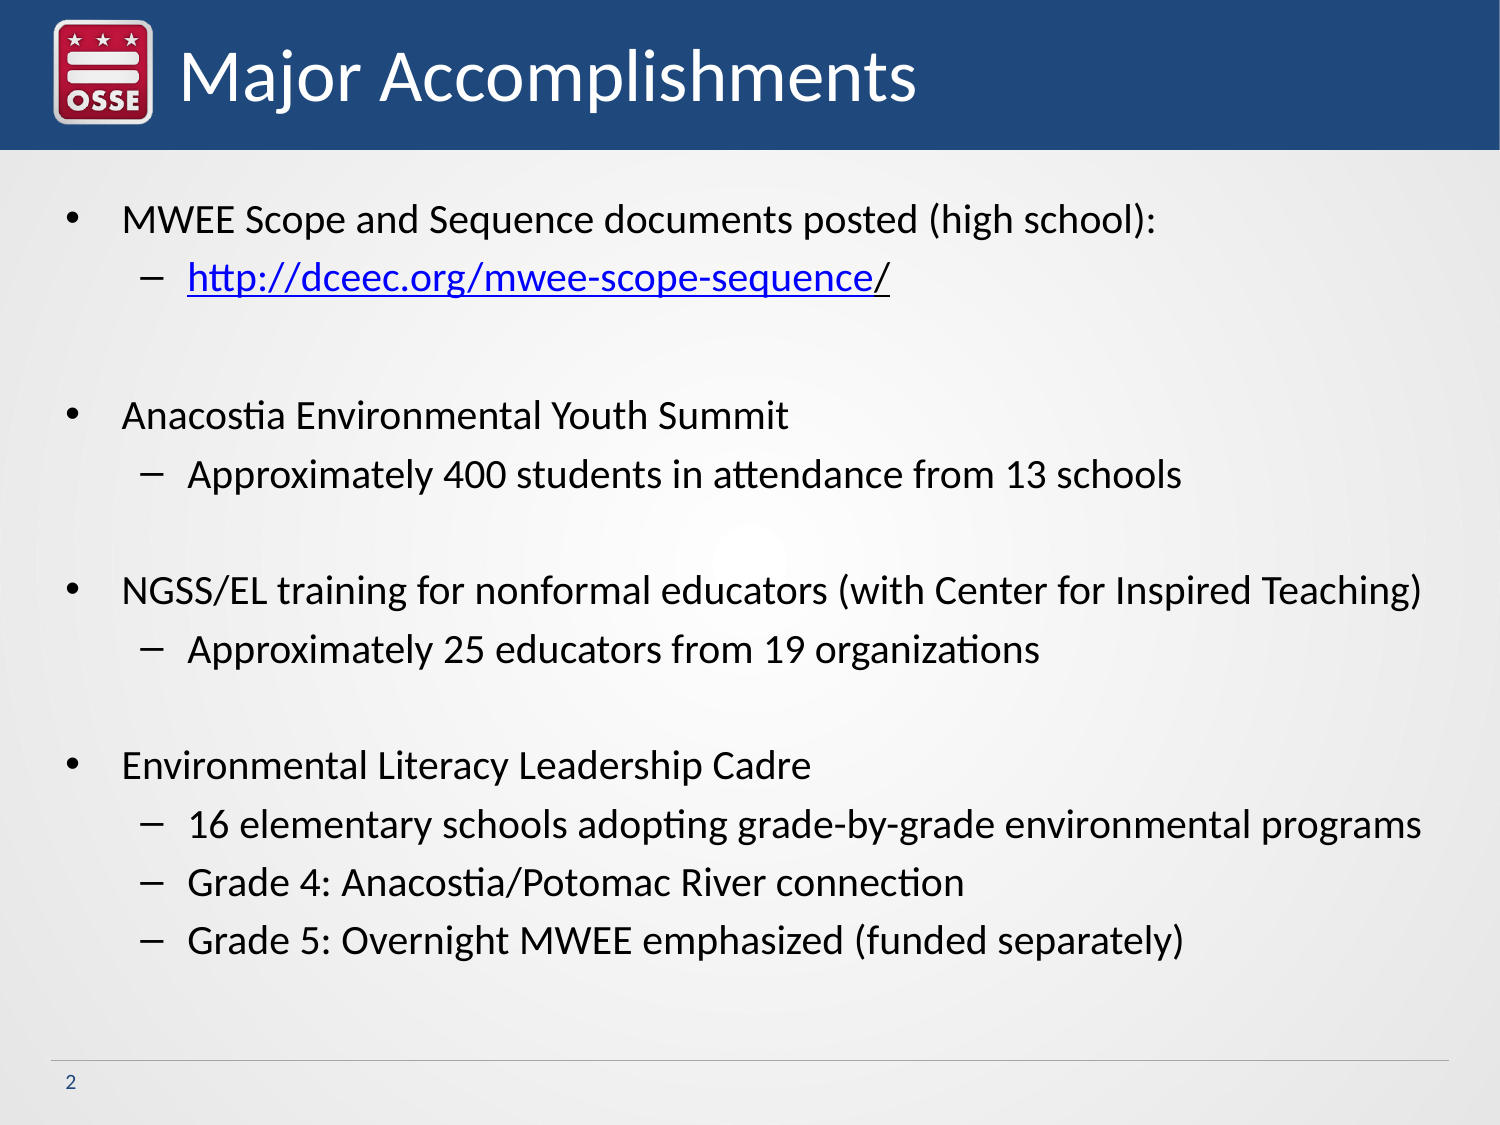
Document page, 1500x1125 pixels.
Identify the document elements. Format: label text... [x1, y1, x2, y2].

picture [50, 14, 158, 128]
list MWEE Scope and Sequence documents posted (high school): http://dceec.org/mwee-scope-sequence/ Anacostia Environmental Youth Summit Approximately 400 students in attendance from 13 schools NGSS/EL training for nonformal educators (with Center for Inspired Teaching) Approximately 25 educators from 19 organizations Environmental Literacy Leadership Cadre 16 elementary schools adopting grade-by-grade environmental programs Grade 4: Anacostia/Potomac River connection Grade 5: Overnight MWEE emphasized (funded separately) [50, 184, 1450, 1009]
slide_number 2 [50, 1060, 401, 1121]
title Major Accomplishments [164, 18, 941, 125]
